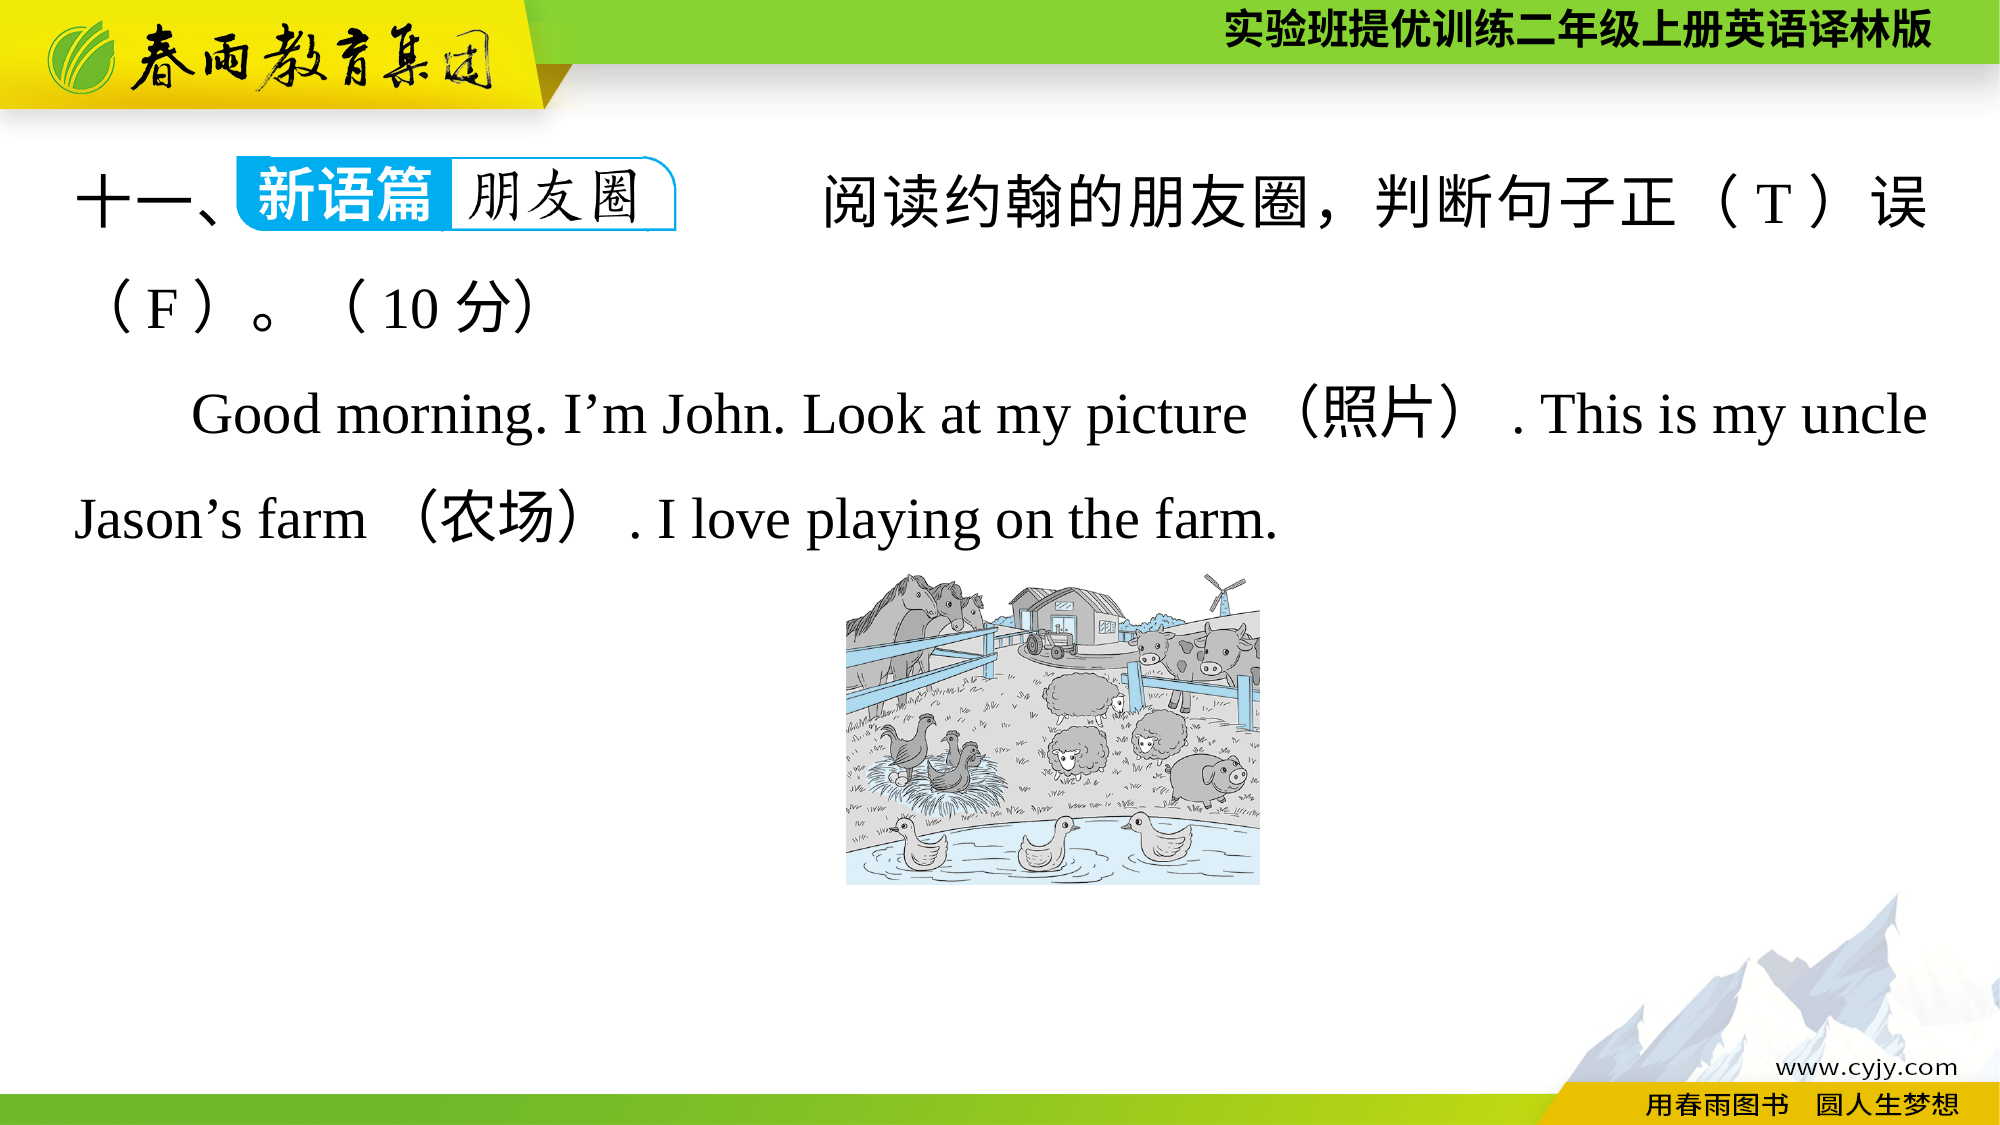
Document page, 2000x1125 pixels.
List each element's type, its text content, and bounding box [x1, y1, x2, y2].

picture [0, 0, 2000, 1125]
list 十一、 阅读约翰的朋友圈，判断句子正（T）误（F）。（10分） Good morning. I’m John. Look at my picture（照片）. This is my uncle Jason’s farm（农场）. I love playing on the farm. [59, 122, 1944, 562]
